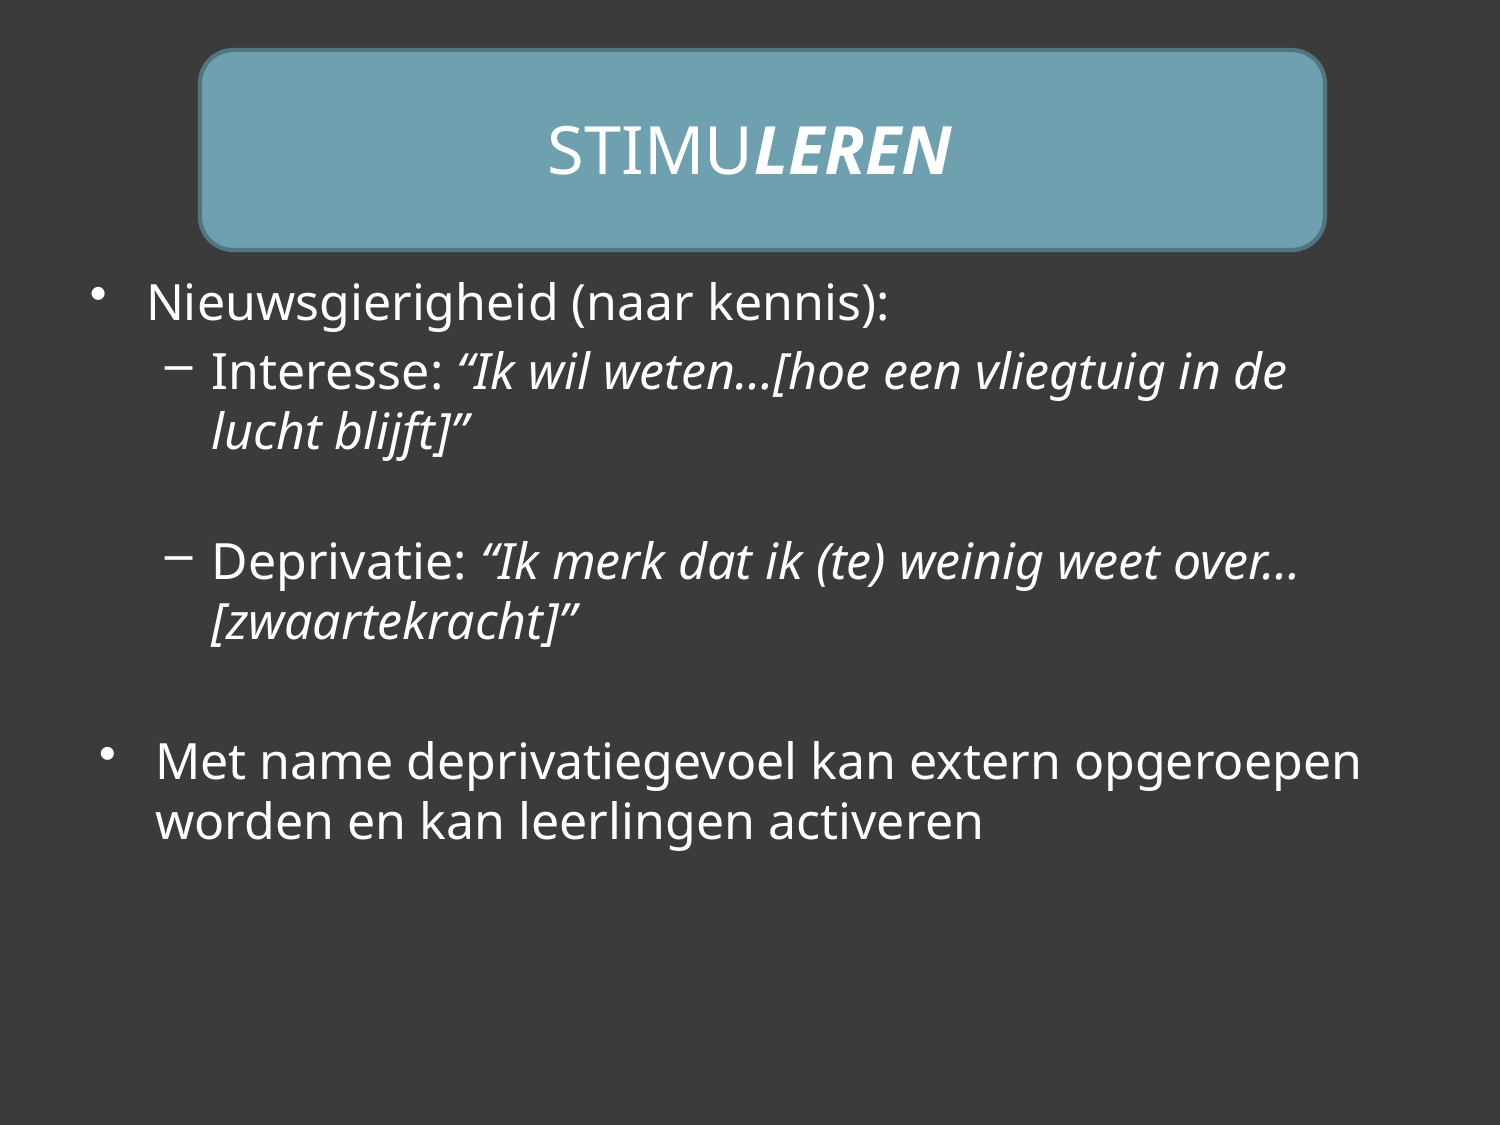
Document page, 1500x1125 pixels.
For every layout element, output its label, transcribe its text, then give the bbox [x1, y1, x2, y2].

title Stimuleren [75, 45, 1425, 250]
list Nieuwsgierigheid (naar kennis): Interesse: “Ik wil weten…[hoe een vliegtuig in de lucht blijft]” Deprivatie: “Ik merk dat ik (te) weinig weet over…[zwaartekracht]” Met name deprivatiegevoel kan extern opgeroepen worden en kan leerlingen activeren [75, 262, 1425, 1005]
